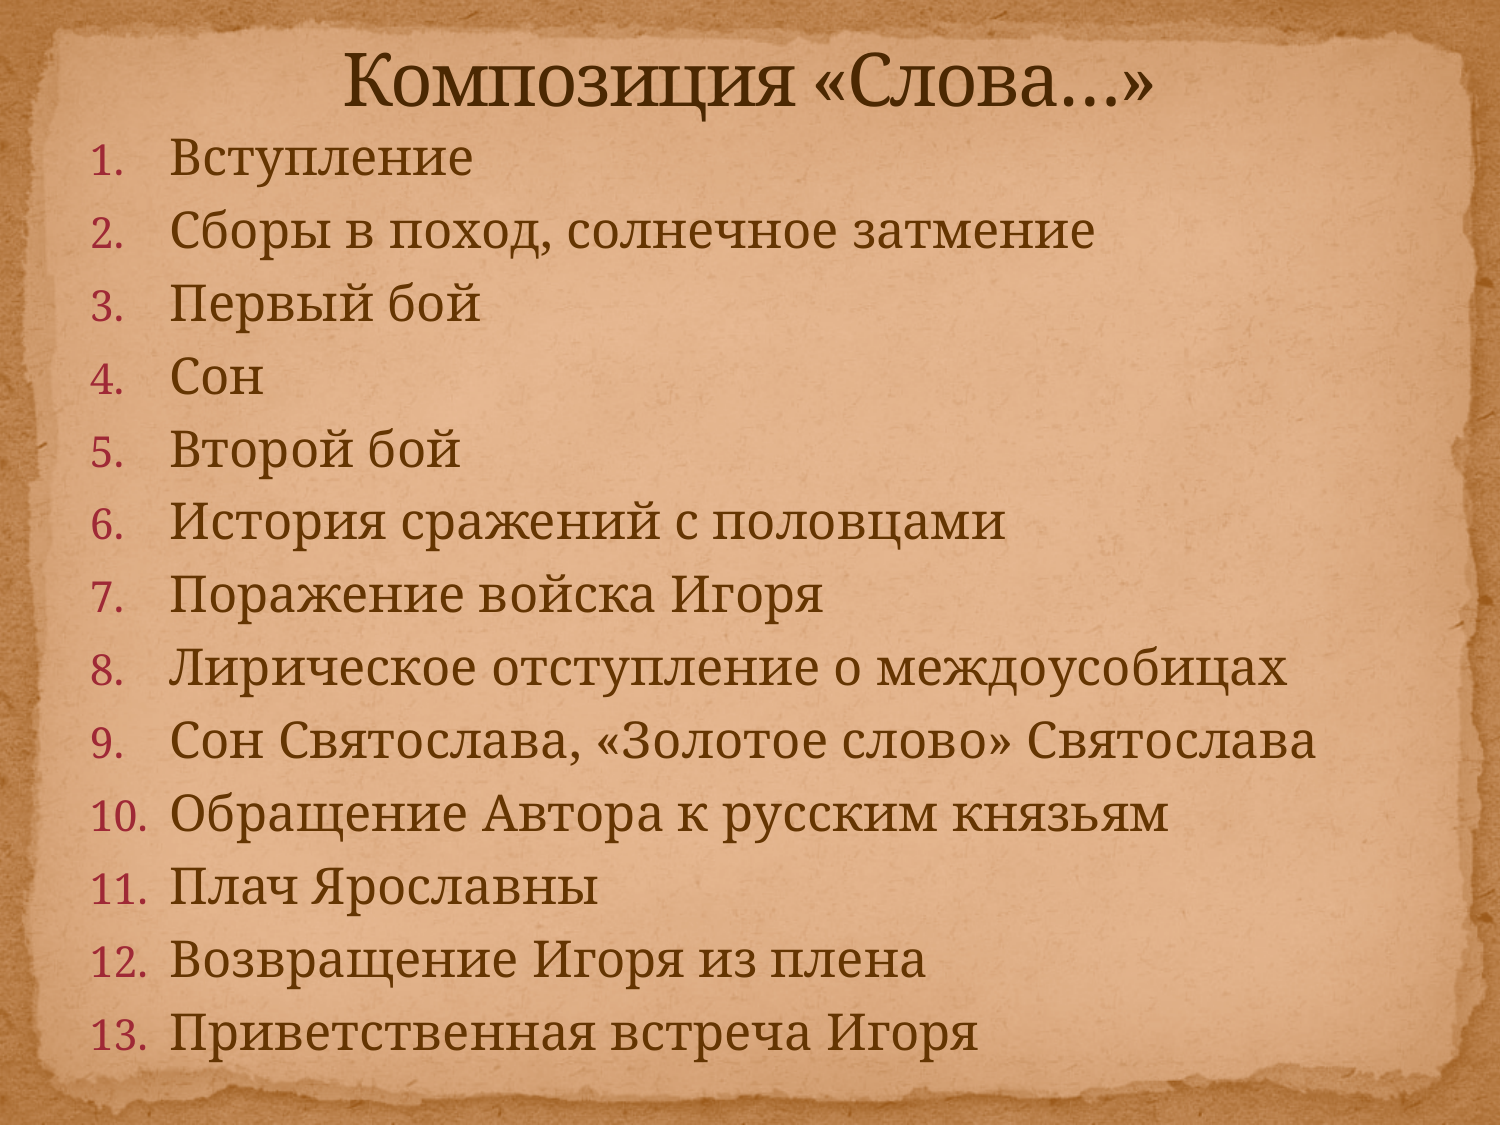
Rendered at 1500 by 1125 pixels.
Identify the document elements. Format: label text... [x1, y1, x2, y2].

list Вступление Сборы в поход, солнечное затмение Первый бой Сон Второй бой История сражений с половцами Поражение войска Игоря Лирическое отступление о междоусобицах Сон Святослава, «Золотое слово» Святослава Обращение Автора к русским князьям Плач Ярославны Возвращение Игоря из плена Приветственная встреча Игоря [75, 129, 1425, 1079]
title Композиция «Слова…» [74, 24, 1425, 129]
